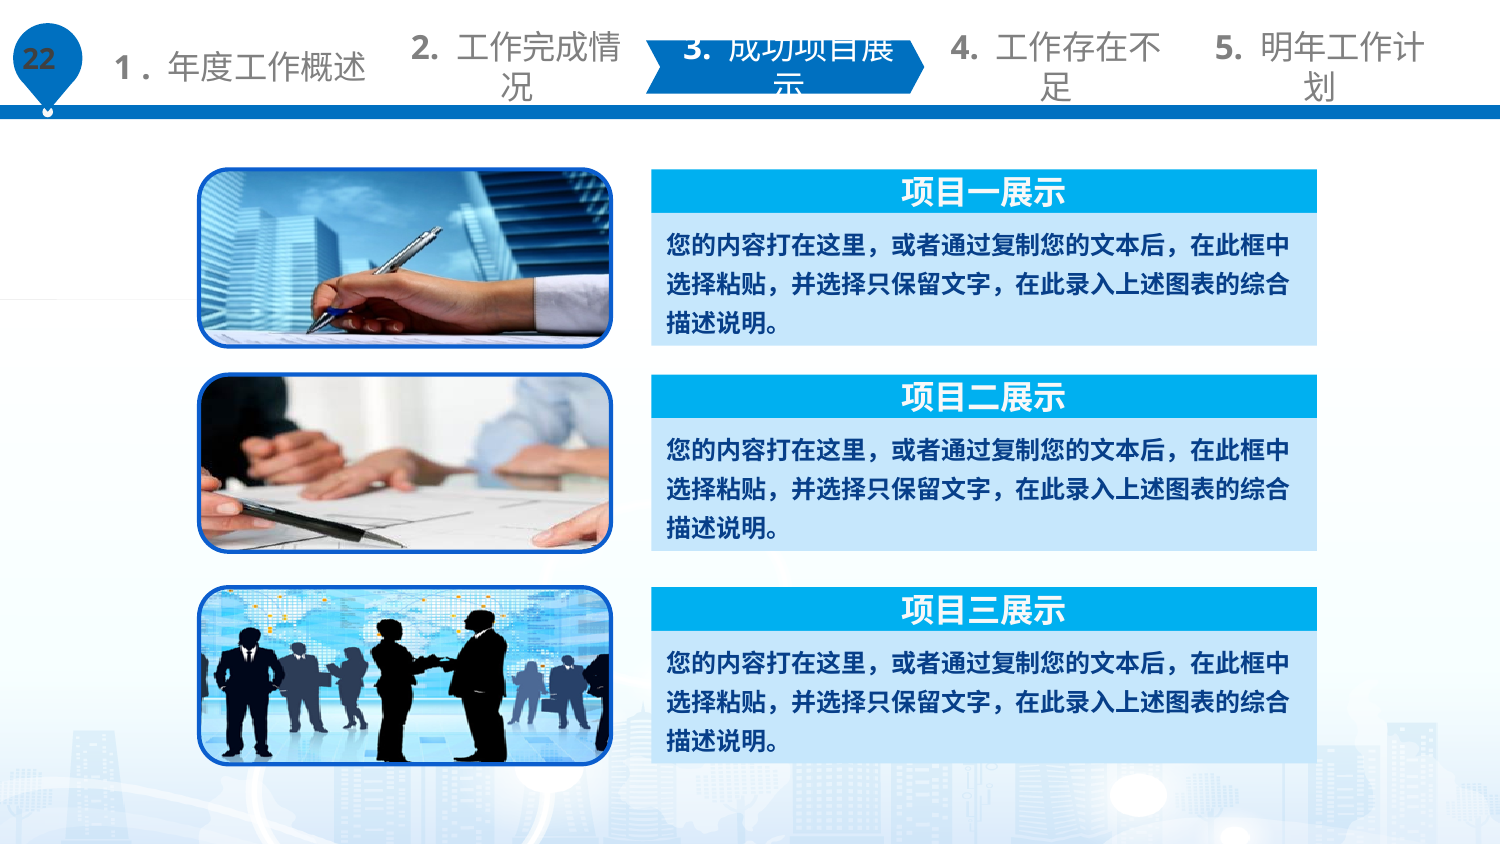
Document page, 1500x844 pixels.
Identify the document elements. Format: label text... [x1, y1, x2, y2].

text_box [196, 167, 614, 349]
text_box 3. 成功项目展示 [673, 26, 905, 107]
text_box 2. 工作完成情况 [401, 26, 632, 107]
text_box 1 . 年度工作概述 [100, 46, 380, 87]
text_box [196, 372, 614, 554]
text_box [651, 169, 1318, 346]
text_box [644, 38, 673, 96]
text_box [905, 38, 927, 96]
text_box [651, 374, 1318, 552]
text_box [196, 585, 614, 767]
picture [0, 0, 1500, 105]
text_box 5. 明年工作计划 [1205, 26, 1436, 107]
text_box [0, 120, 1500, 844]
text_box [651, 586, 1318, 764]
text_box 4. 工作存在不足 [941, 26, 1172, 107]
